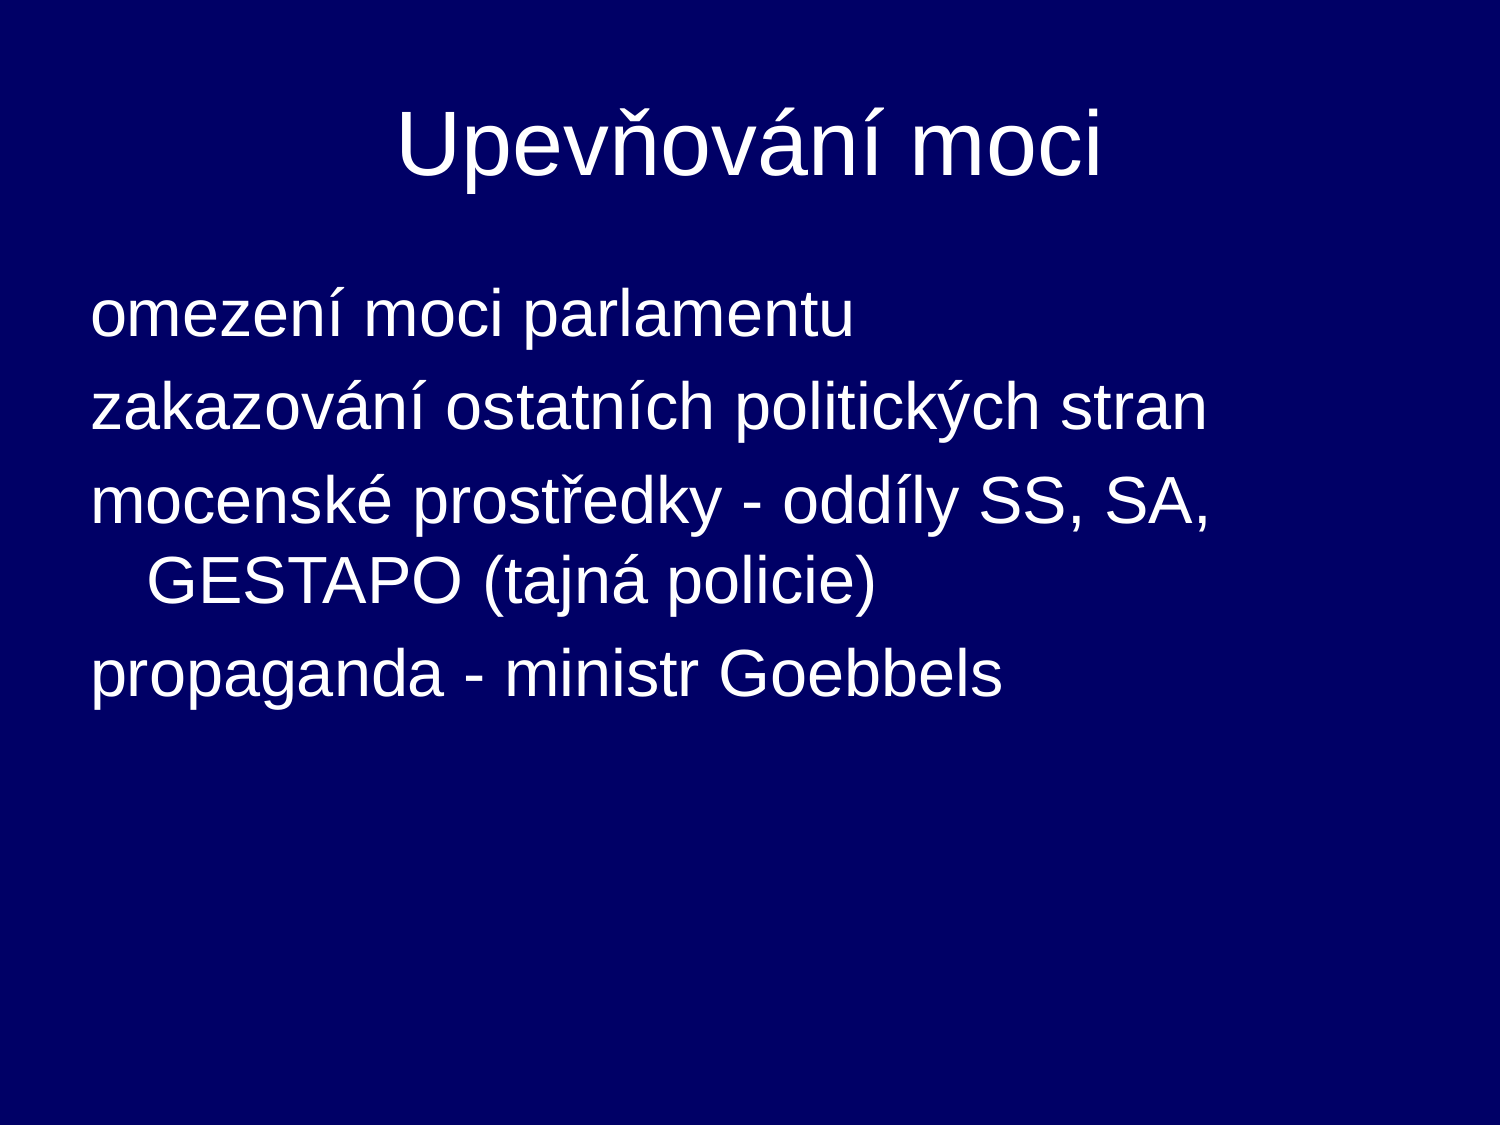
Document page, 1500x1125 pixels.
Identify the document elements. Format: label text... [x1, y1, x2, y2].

list omezení moci parlamentu zakazování ostatních politických stran mocenské prostředky - oddíly SS, SA, GESTAPO (tajná policie) propaganda - ministr Goebbels [75, 262, 1425, 1005]
title Upevňování moci [75, 45, 1425, 233]
